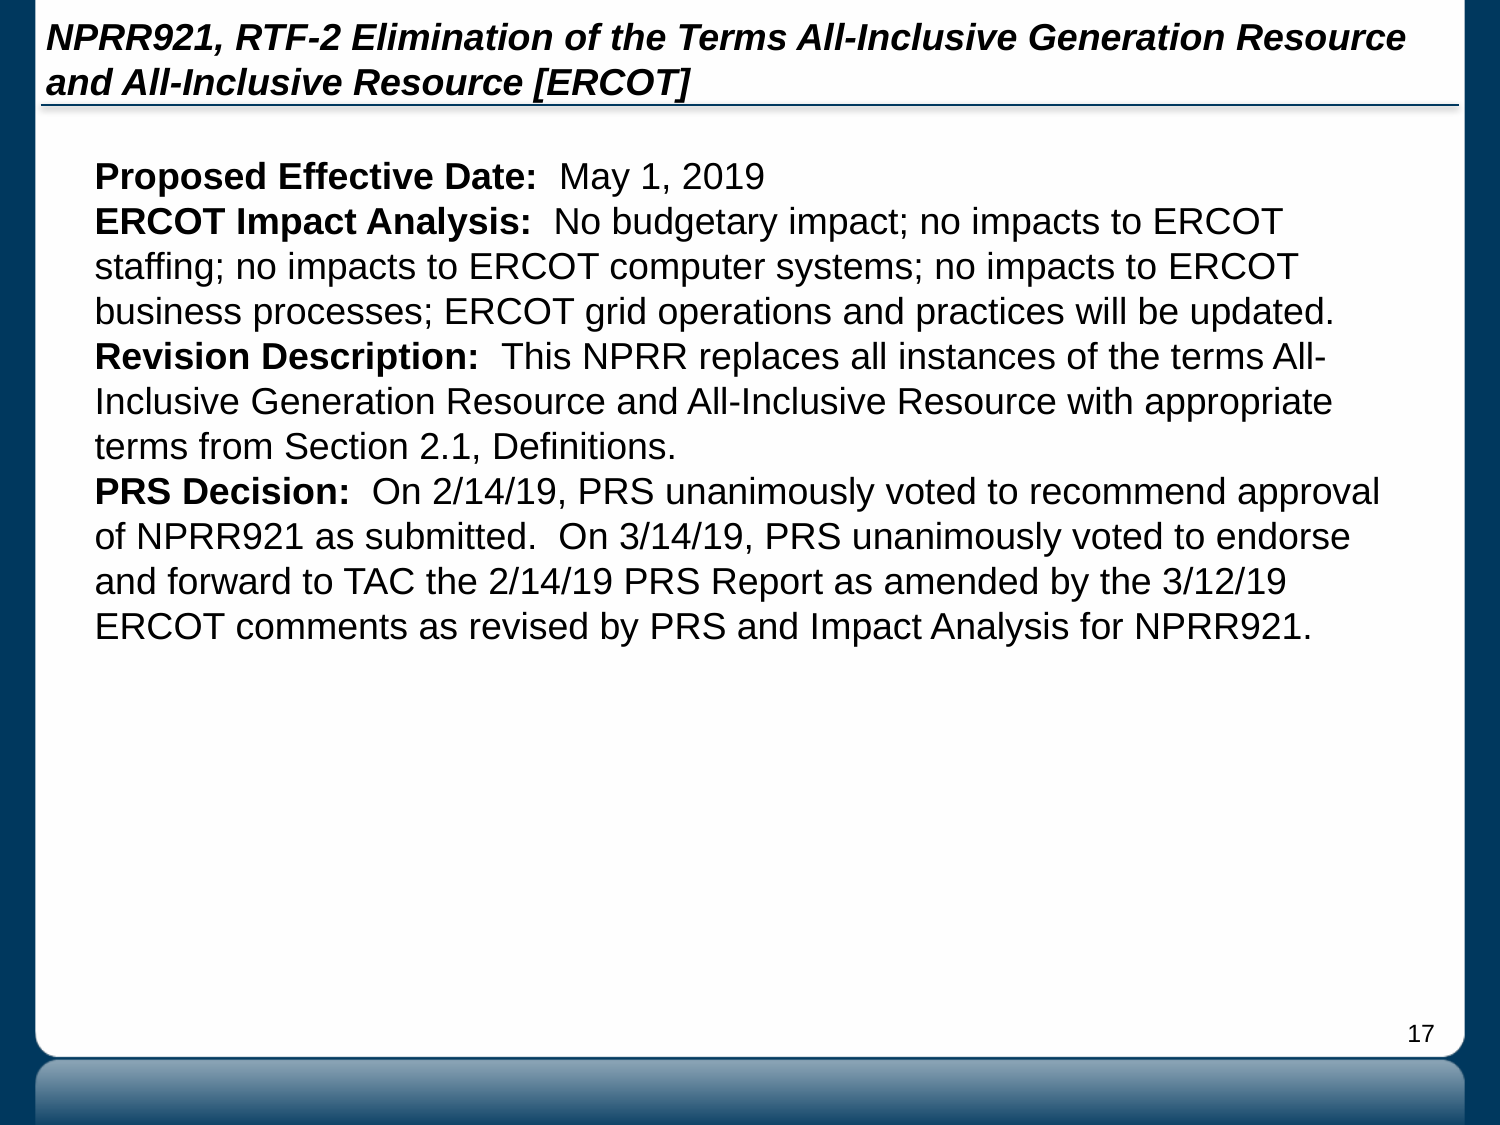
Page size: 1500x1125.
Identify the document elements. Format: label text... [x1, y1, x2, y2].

title NPRR921, RTF-2 Elimination of the Terms All-Inclusive Generation Resource and All-Inclusive Resource [ERCOT] [31, 20, 1464, 97]
text_box Proposed Effective Date: May 1, 2019 ERCOT Impact Analysis: No budgetary impact; no impacts to ERCOT staffing; no impacts to ERCOT computer systems; no impacts to ERCOT business processes; ERCOT grid operations and practices will be updated. Revision Description: This NPRR replaces all instances of the terms All-Inclusive Generation Resource and All-Inclusive Resource with appropriate terms from Section 2.1, Definitions. PRS Decision: On 2/14/19, PRS unanimously voted to recommend approval of NPRR921 as submitted. On 3/14/19, PRS unanimously voted to endorse and forward to TAC the 2/14/19 PRS Report as amended by the 3/12/19 ERCOT comments as revised by PRS and Impact Analysis for NPRR921. [79, 144, 1419, 654]
picture [35, 0, 1465, 1125]
